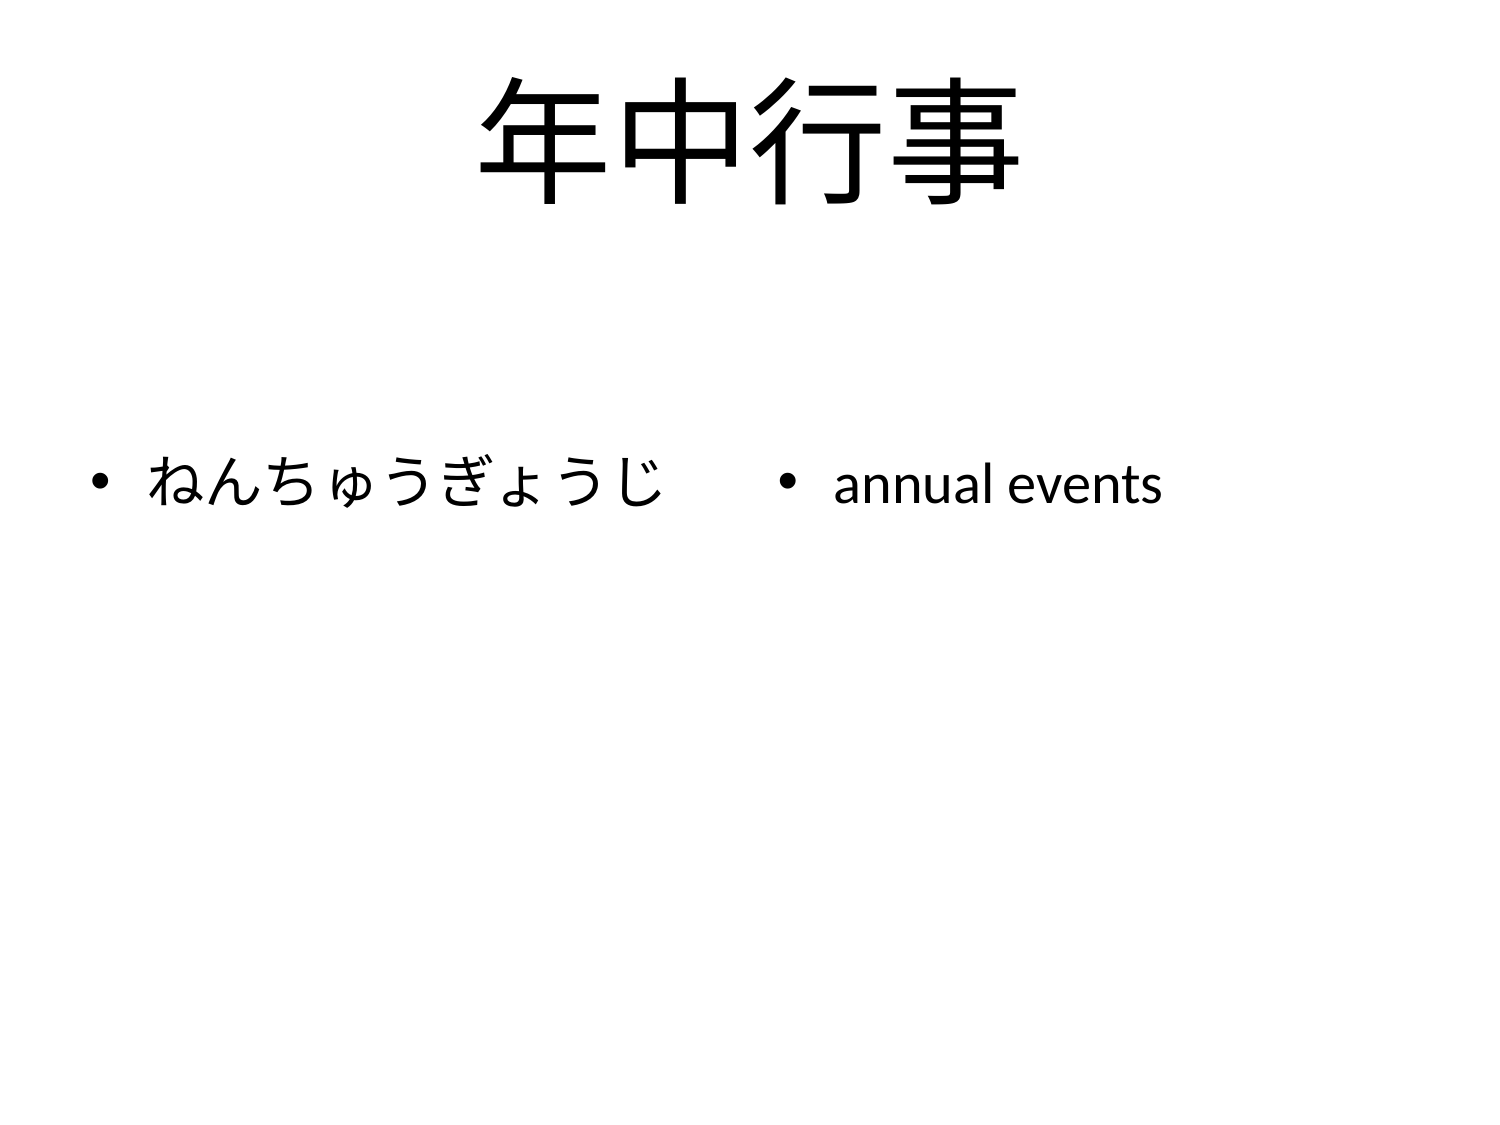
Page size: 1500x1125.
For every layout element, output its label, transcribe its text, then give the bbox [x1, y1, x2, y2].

list ねんちゅうぎょうじ [74, 437, 738, 1006]
title 年中行事 [74, 44, 1426, 233]
list annual events [762, 437, 1426, 1006]
